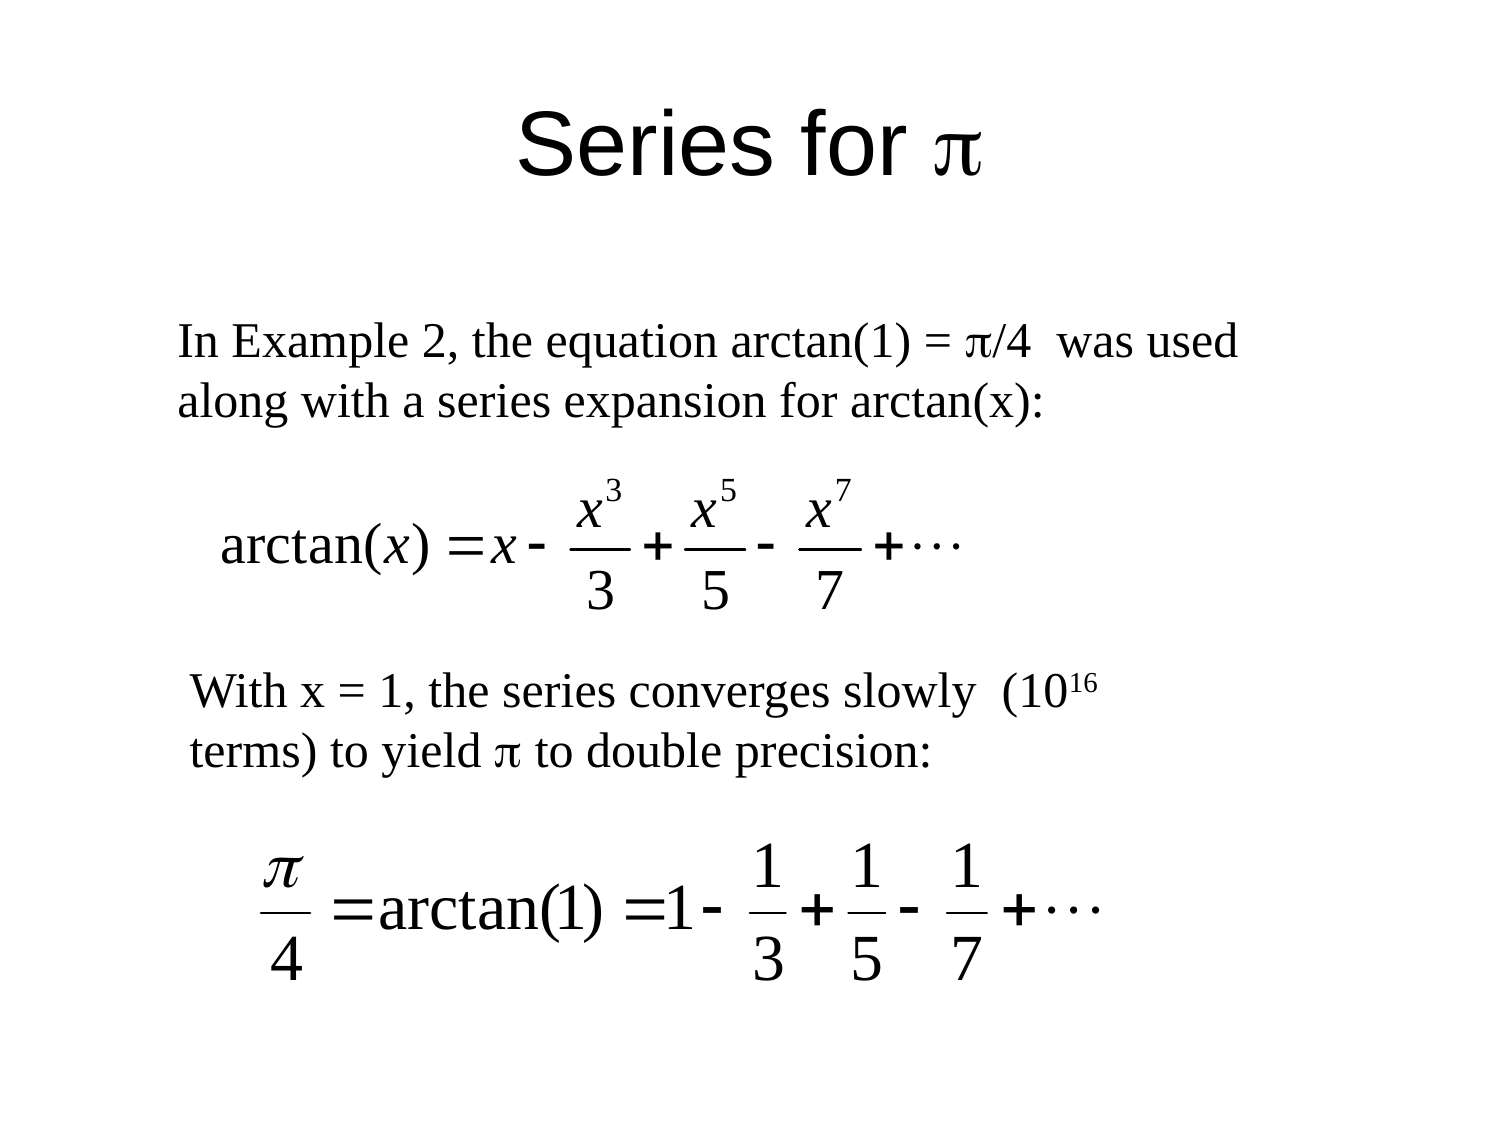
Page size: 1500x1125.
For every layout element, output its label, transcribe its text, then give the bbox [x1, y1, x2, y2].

text_box In Example 2, the equation arctan(1) = /4 was used along with a series expansion for arctan(x): [162, 299, 1300, 435]
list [249, 824, 1113, 996]
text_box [212, 462, 976, 623]
text_box With x = 1, the series converges slowly (1016 terms) to yield  to double precision: [174, 649, 1150, 785]
title Series for  [74, 44, 1426, 233]
